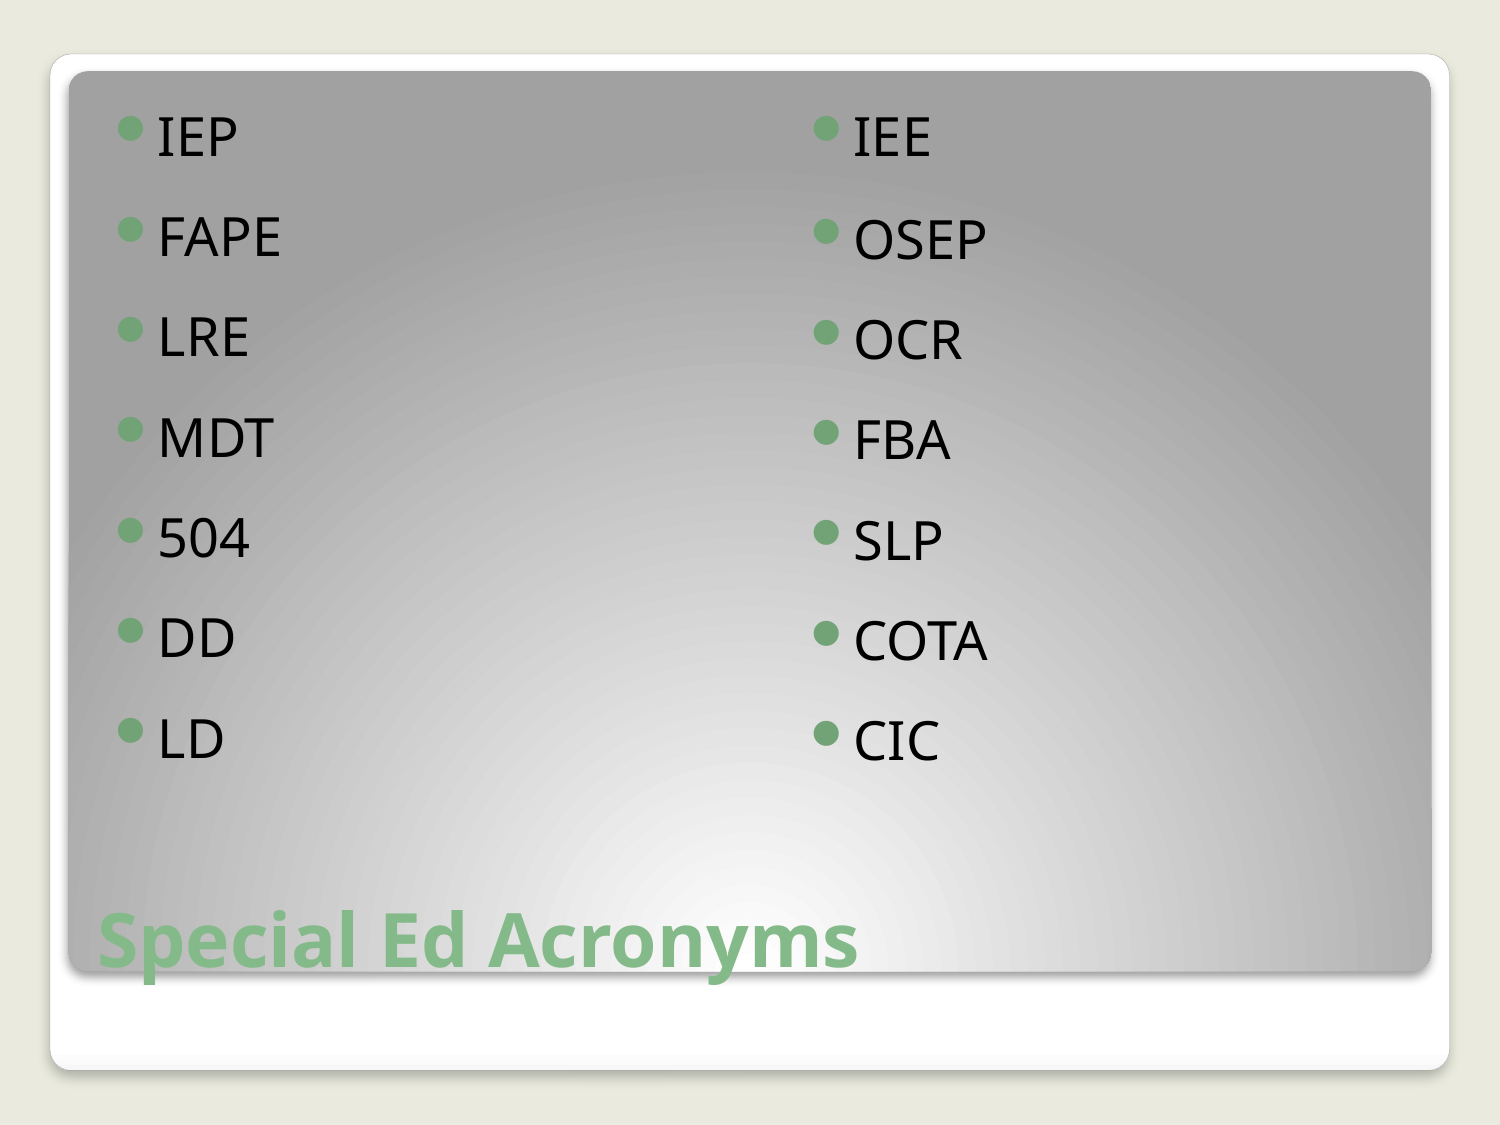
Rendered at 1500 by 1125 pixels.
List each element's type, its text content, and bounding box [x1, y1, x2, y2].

list IEE OSEP OCR FBA SLP COTA CIC [780, 86, 1426, 807]
list IEP FAPE LRE MDT 504 DD LD [84, 86, 730, 807]
title Special Ed Acronyms [82, 817, 1425, 991]
